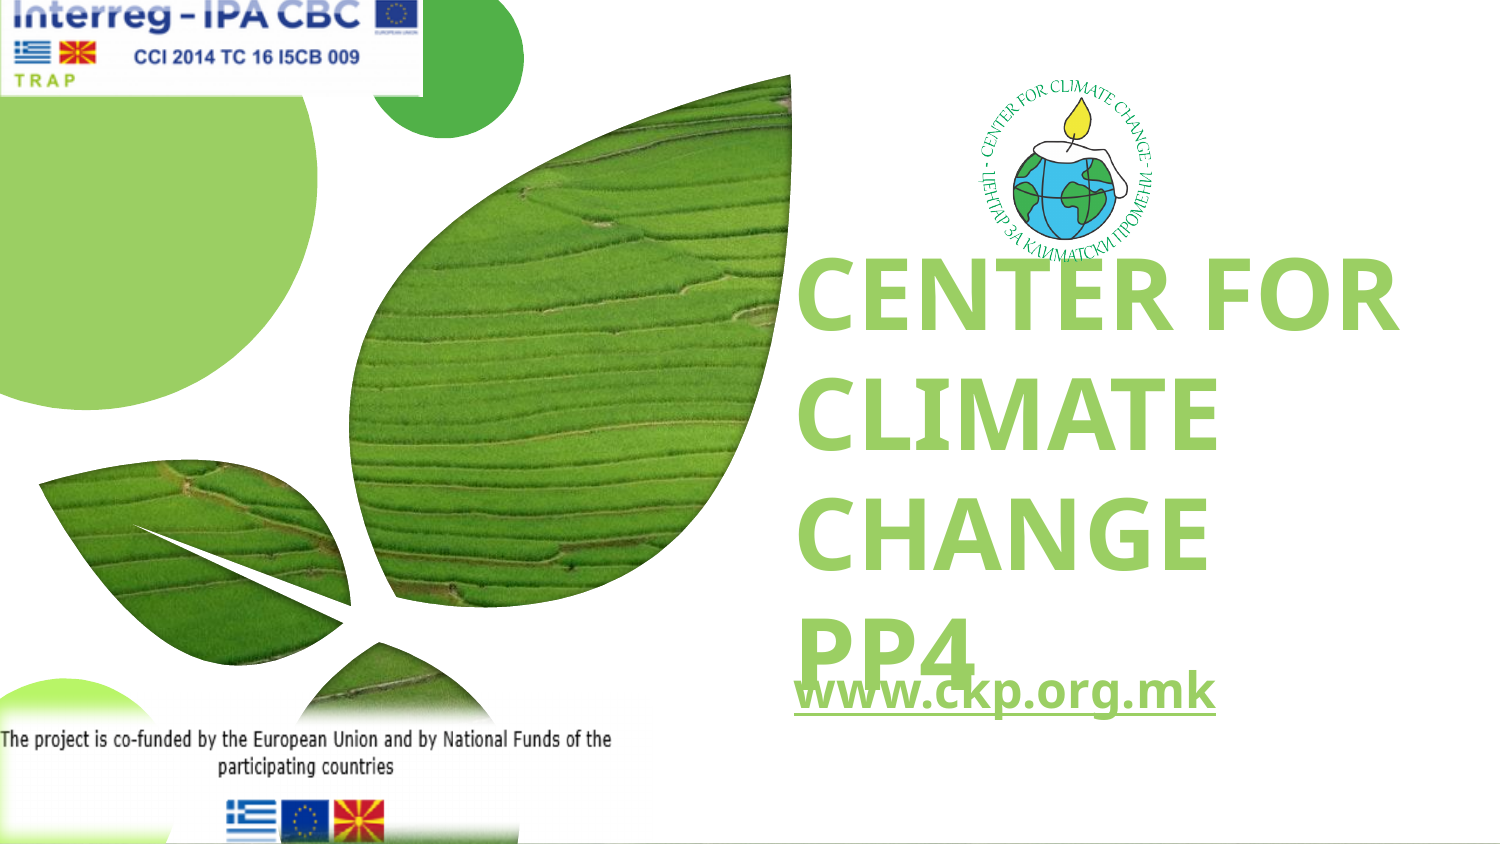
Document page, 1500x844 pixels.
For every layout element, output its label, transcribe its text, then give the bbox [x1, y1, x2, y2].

picture [349, 75, 792, 607]
picture [0, 643, 653, 844]
text_box www.ckp.org.mk [778, 597, 1500, 788]
title CENTER FOR CLIMATE CHANGE PP4 [778, 375, 1500, 566]
picture [978, 80, 1152, 262]
picture [40, 460, 350, 665]
picture [0, 0, 424, 97]
